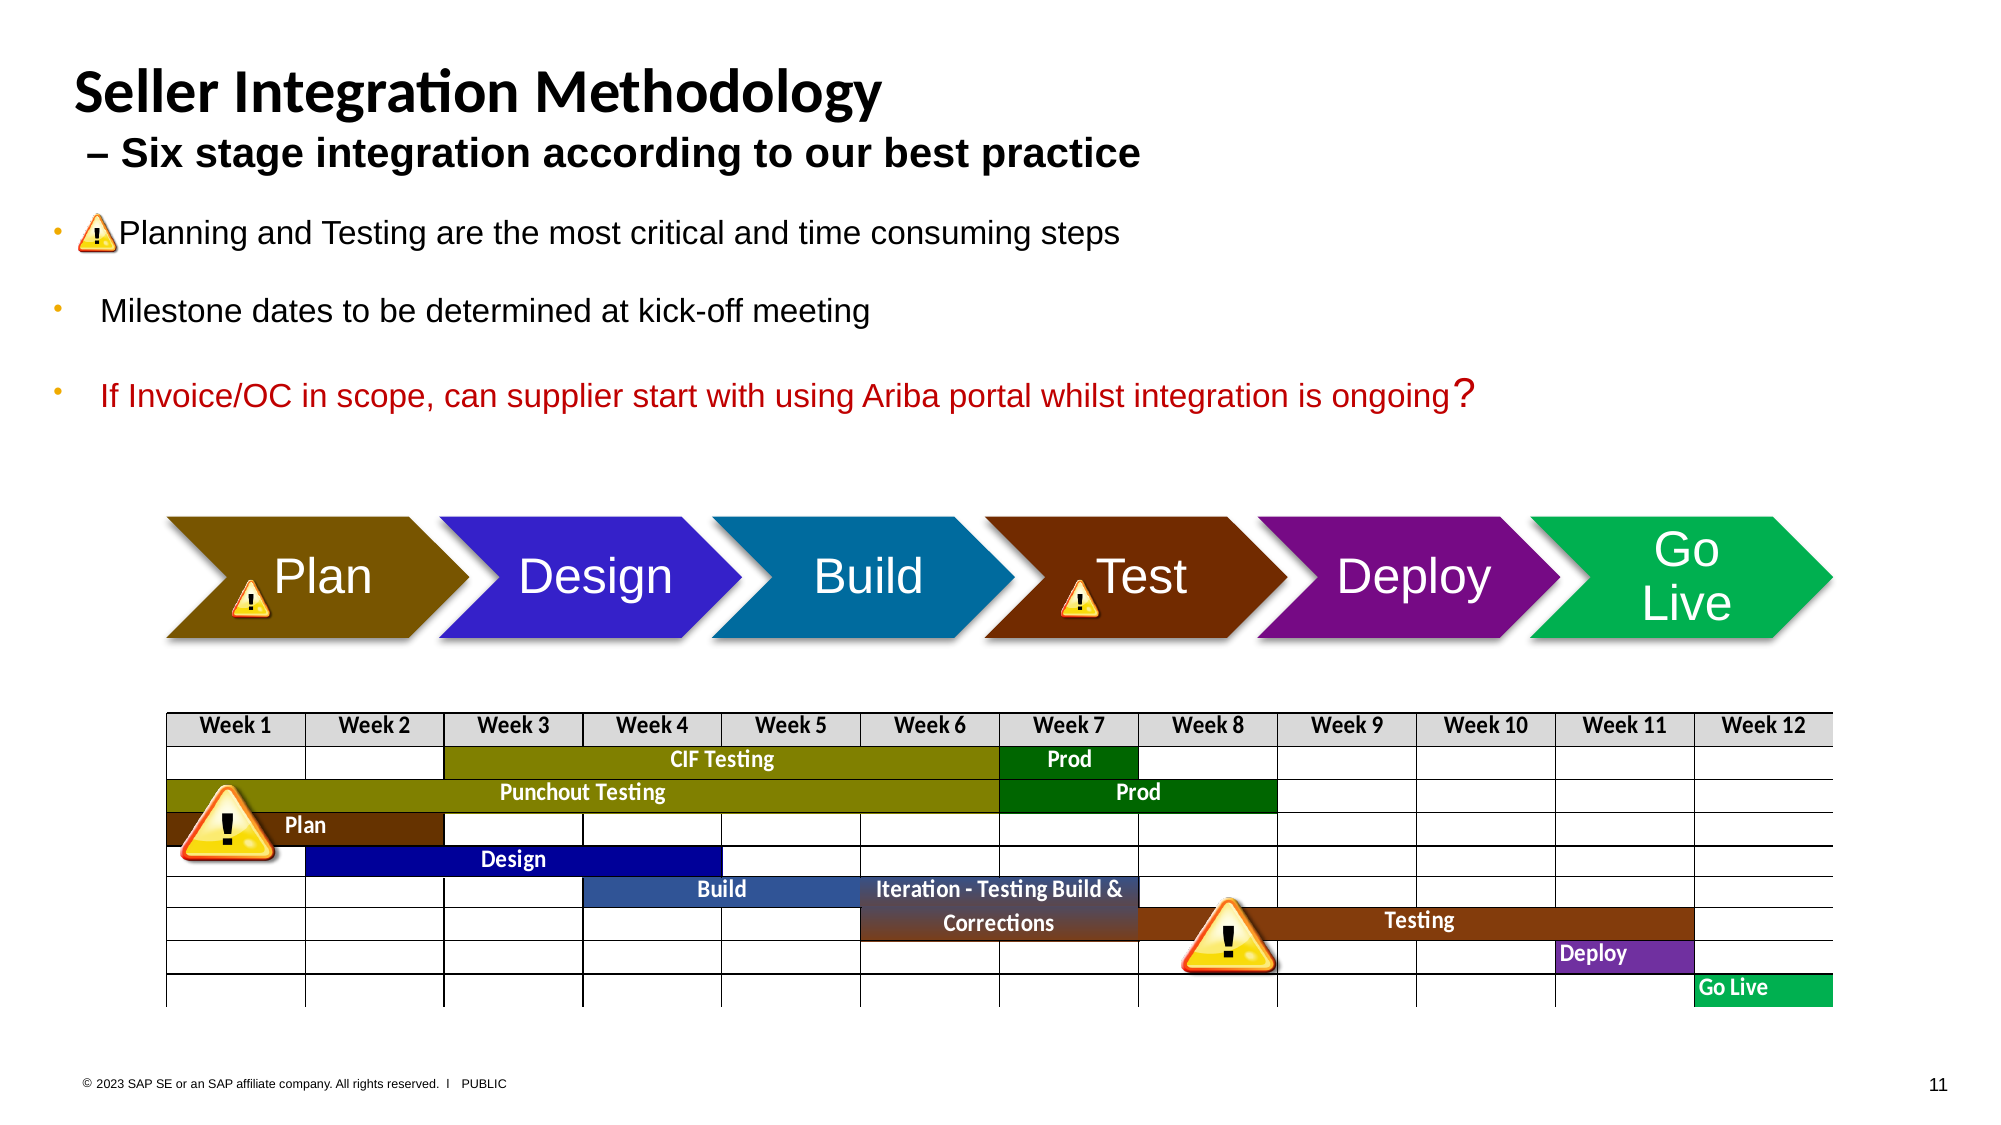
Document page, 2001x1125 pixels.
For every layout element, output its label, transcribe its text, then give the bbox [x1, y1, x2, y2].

picture [228, 576, 274, 623]
list Planning and Testing are the most critical and time consuming steps Milestone dates to be determined at kick-off meeting If Invoice/OC in scope, can supplier start with using Ariba portal whilst integration is ongoing? [53, 211, 1947, 481]
picture [172, 780, 285, 872]
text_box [165, 712, 1835, 1009]
picture [74, 211, 121, 257]
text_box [165, 486, 1835, 668]
picture [1056, 576, 1103, 623]
title Seller Integration Methodology – Six stage integration according to our best practice [74, 50, 1909, 177]
picture [1173, 893, 1286, 985]
